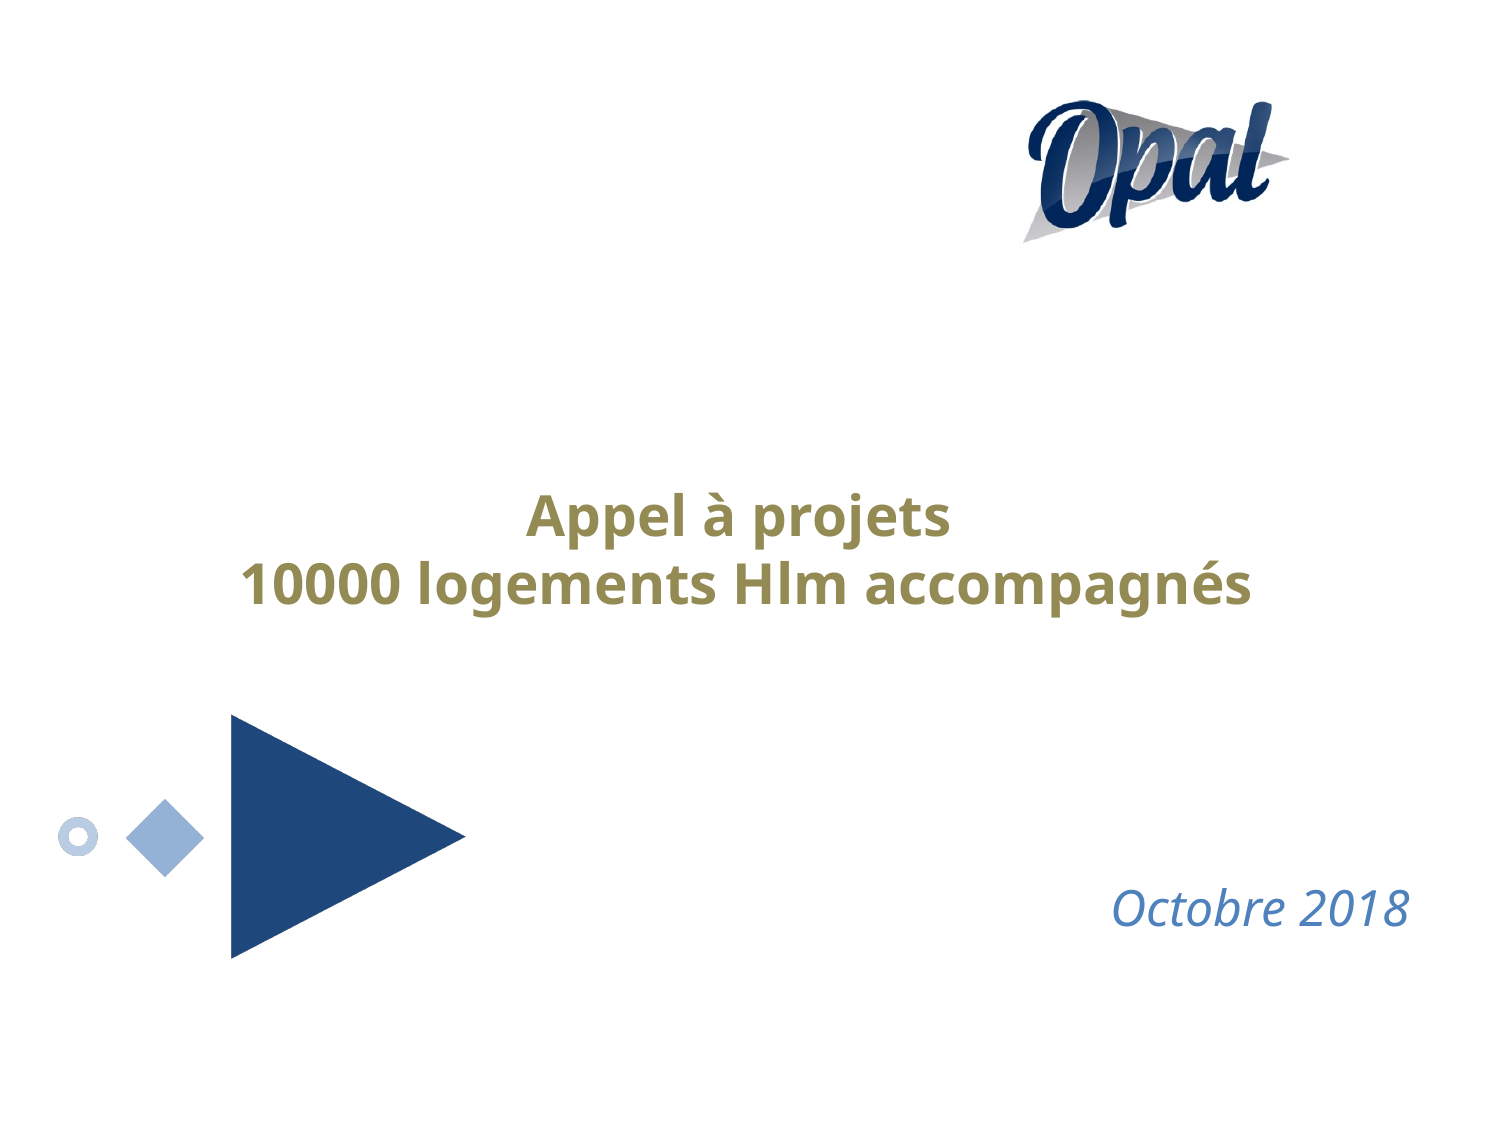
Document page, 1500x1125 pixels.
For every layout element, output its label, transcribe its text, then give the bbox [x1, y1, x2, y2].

picture [1018, 98, 1294, 245]
title Appel à projets 10000 logements Hlm accompagnés [122, 471, 1371, 623]
subtitle Octobre 2018 [575, 869, 1425, 995]
picture [58, 714, 466, 959]
